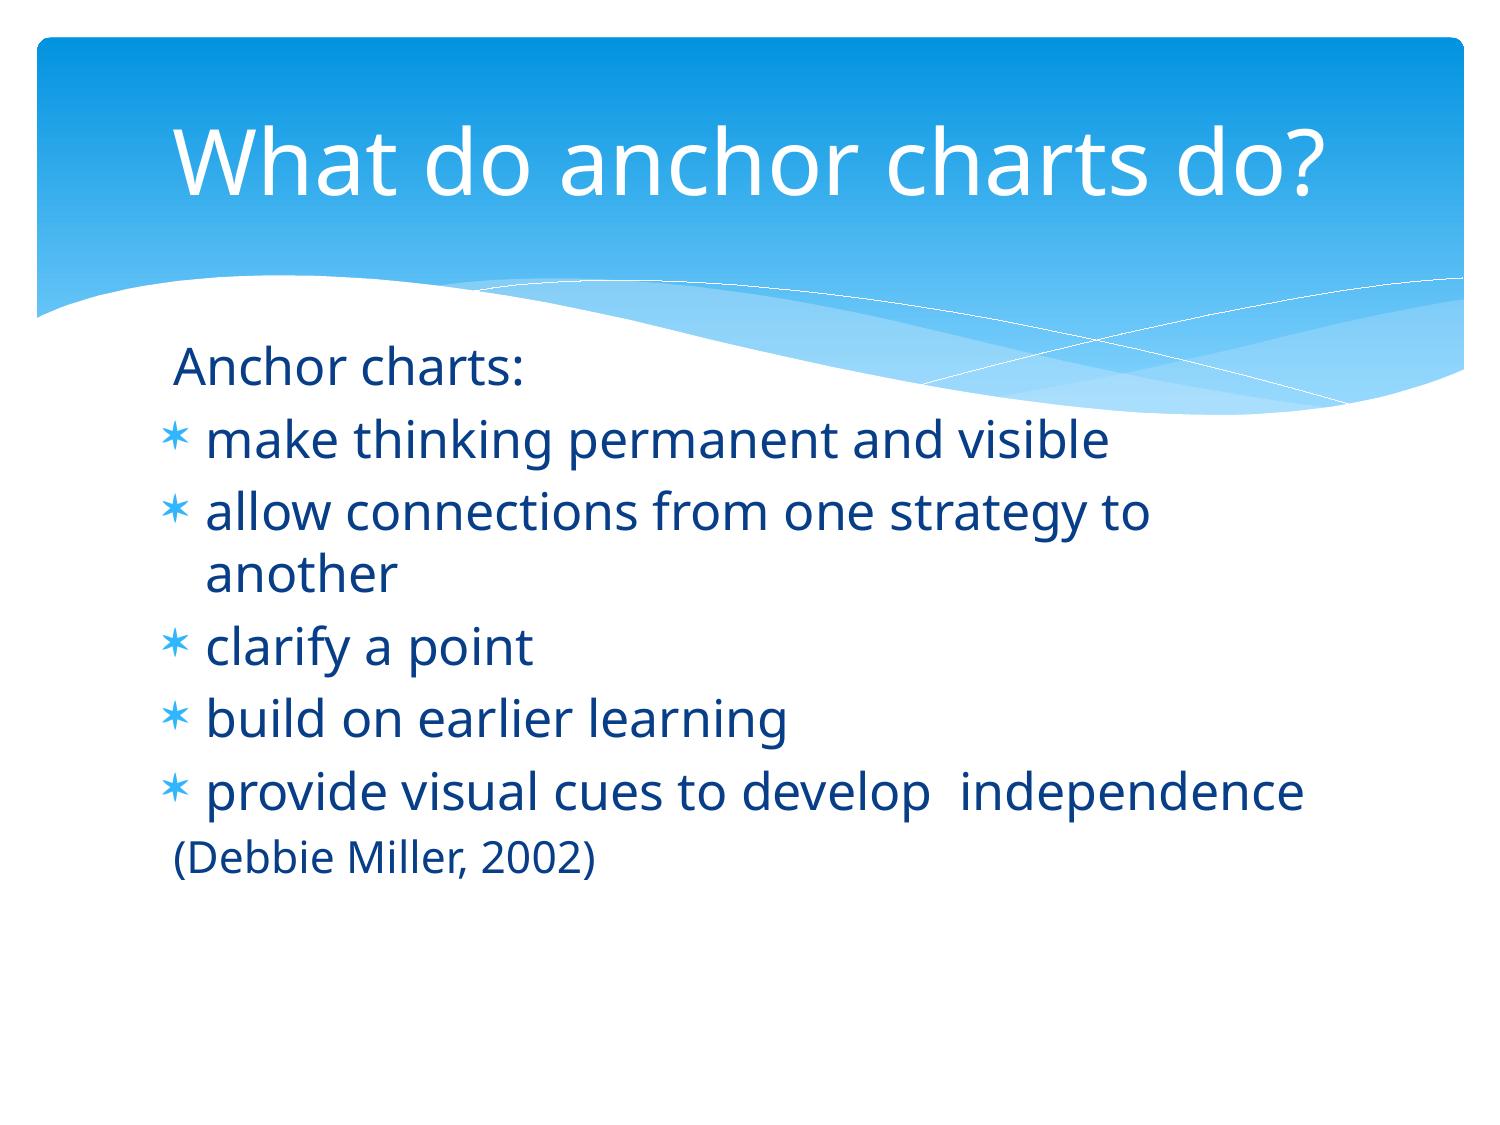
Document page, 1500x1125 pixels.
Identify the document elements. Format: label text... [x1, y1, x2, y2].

list Anchor charts: make thinking permanent and visible allow connections from one strategy to another clarify a point build on earlier learning provide visual cues to develop independence (Debbie Miller, 2002) [147, 326, 1363, 893]
title What do anchor charts do? [75, 55, 1425, 261]
